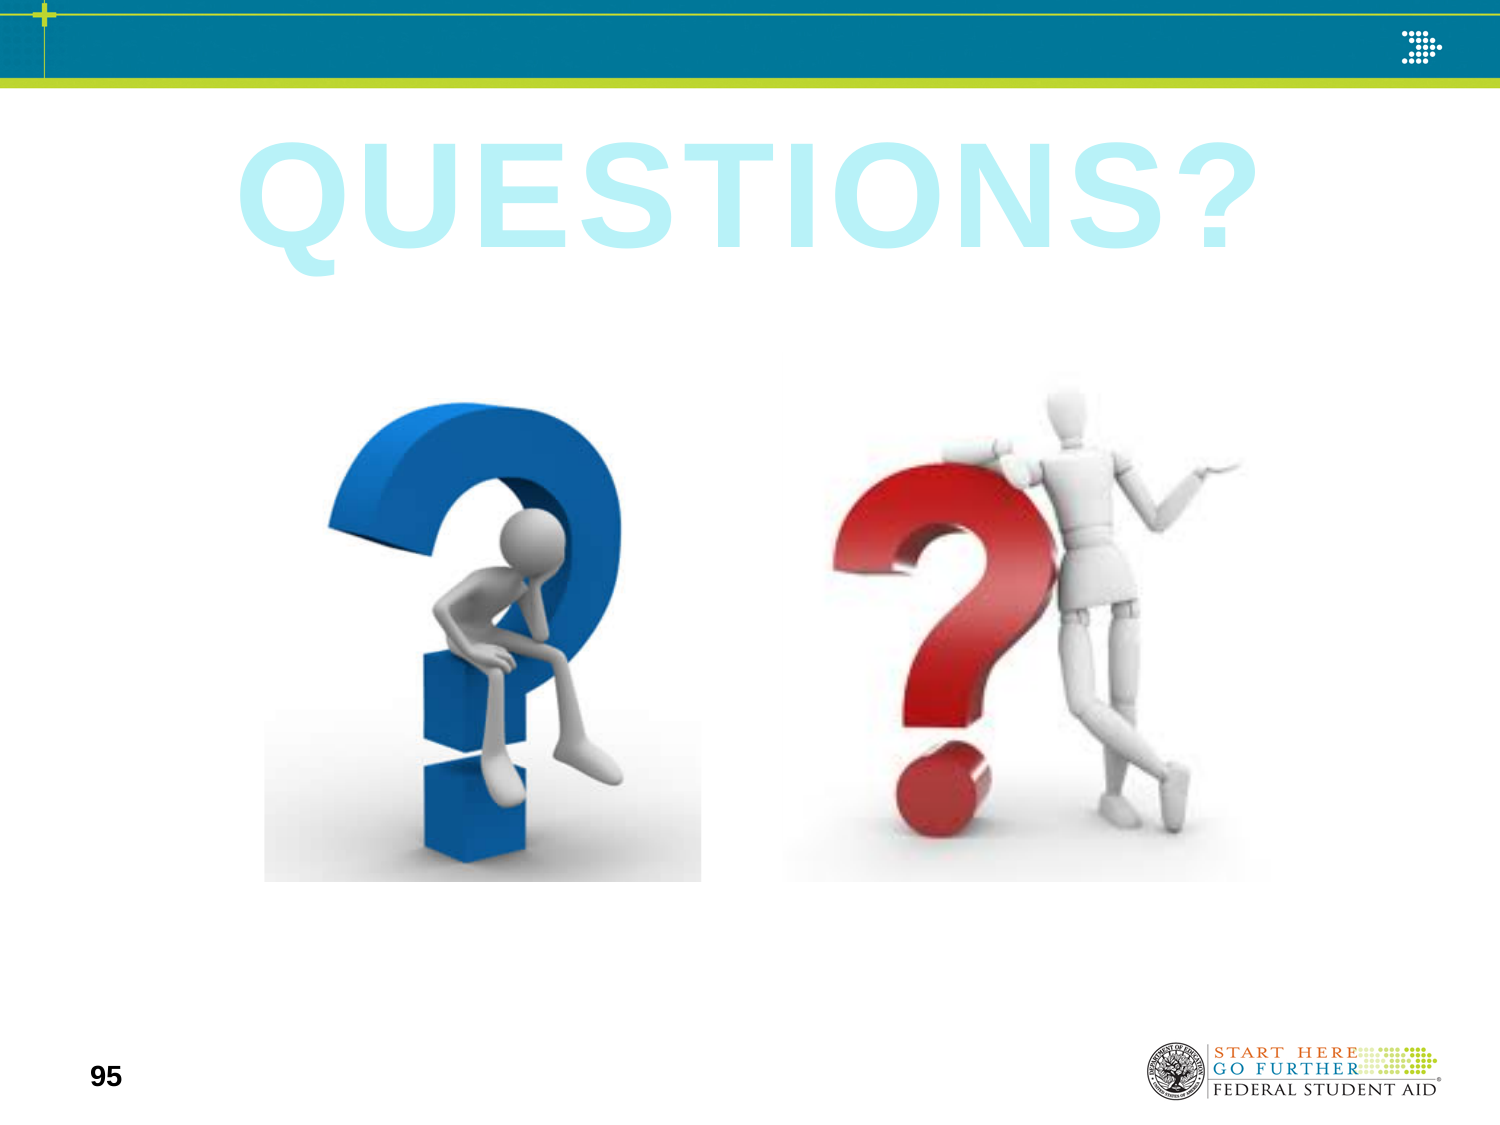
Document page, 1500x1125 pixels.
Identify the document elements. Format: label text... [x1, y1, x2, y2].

slide_number 95 [74, 1049, 388, 1125]
picture [0, 3, 1500, 26]
picture [0, 78, 1500, 1125]
picture [1424, 32, 1428, 42]
text_box QUESTIONS? [219, 90, 1281, 285]
